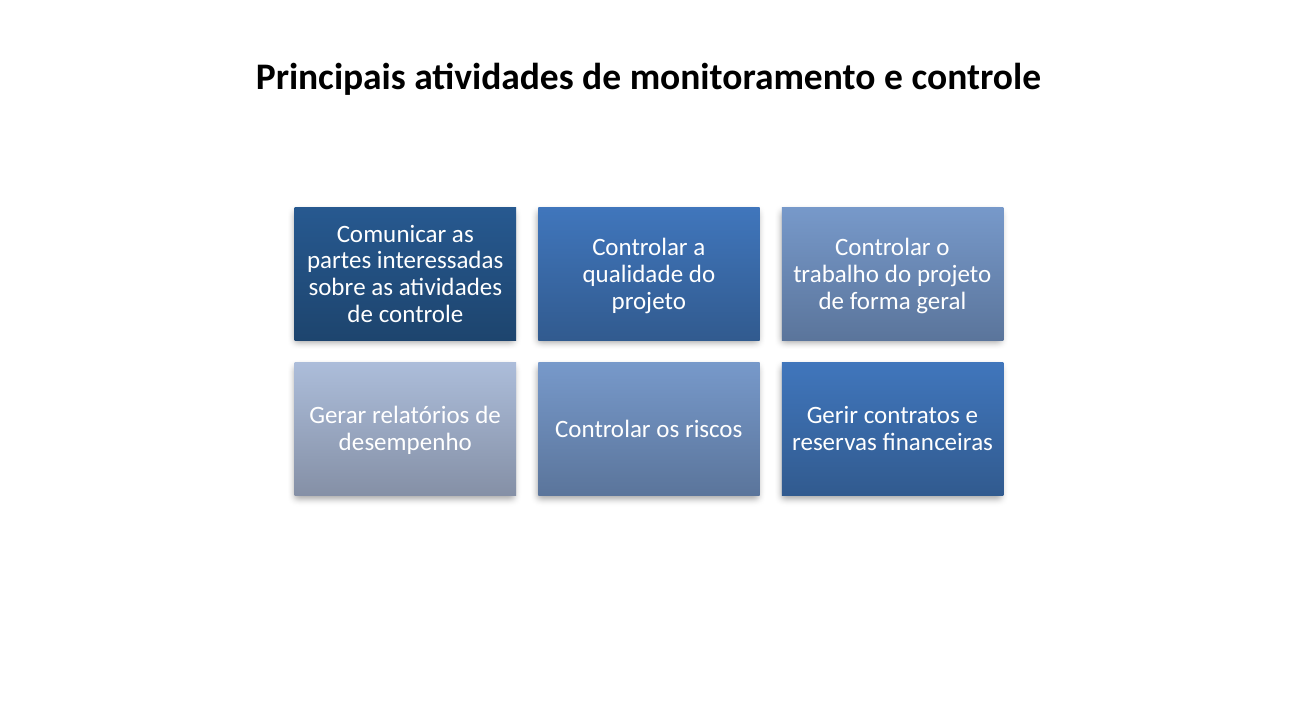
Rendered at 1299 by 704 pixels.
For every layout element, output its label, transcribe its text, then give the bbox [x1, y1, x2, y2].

text_box Principais atividades de monitoramento e controle [0, 44, 1299, 106]
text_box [294, 207, 1004, 497]
